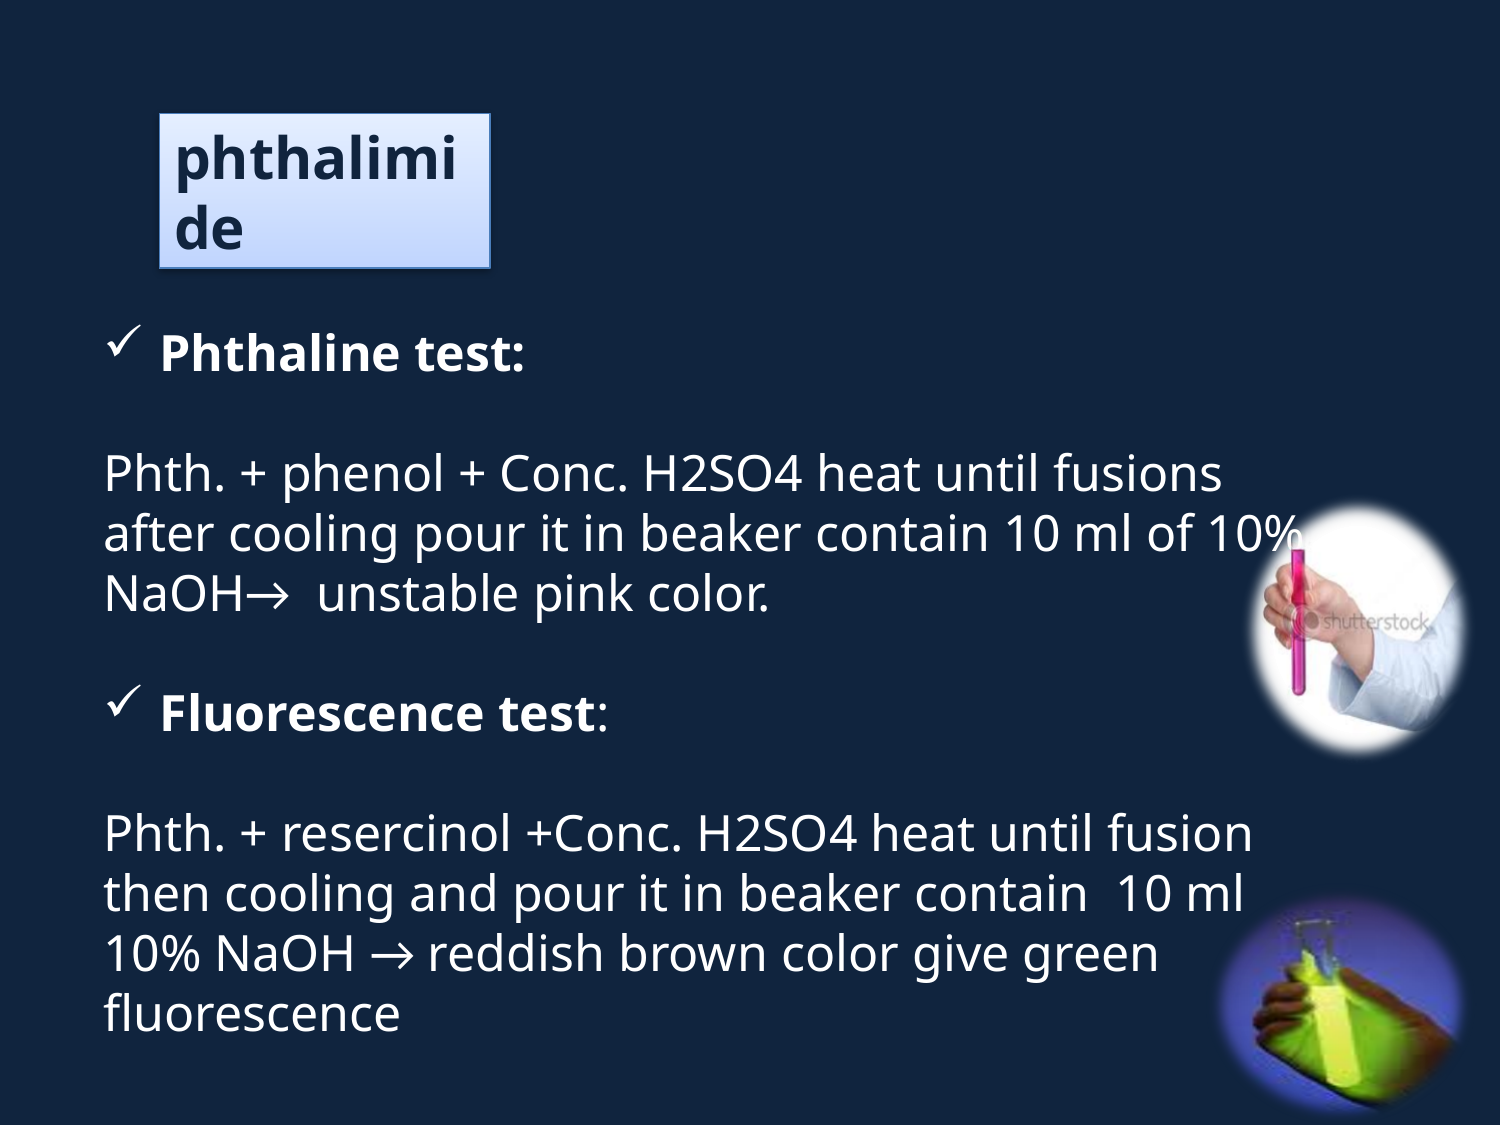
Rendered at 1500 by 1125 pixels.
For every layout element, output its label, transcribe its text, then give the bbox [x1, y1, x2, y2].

picture [1236, 491, 1479, 768]
picture [1204, 880, 1477, 1125]
text_box phthalimide [159, 113, 491, 269]
text_box Phthaline test: Phth. + phenol + Conc. H2SO4 heat until fusions after cooling pour it in beaker contain 10 ml of 10% NaOH→ unstable pink color. Fluorescence test: Phth. + resercinol +Conc. H2SO4 heat until fusion then cooling and pour it in beaker contain 10 ml 10% NaOH → reddish brown color give green fluorescence [88, 314, 1341, 1050]
